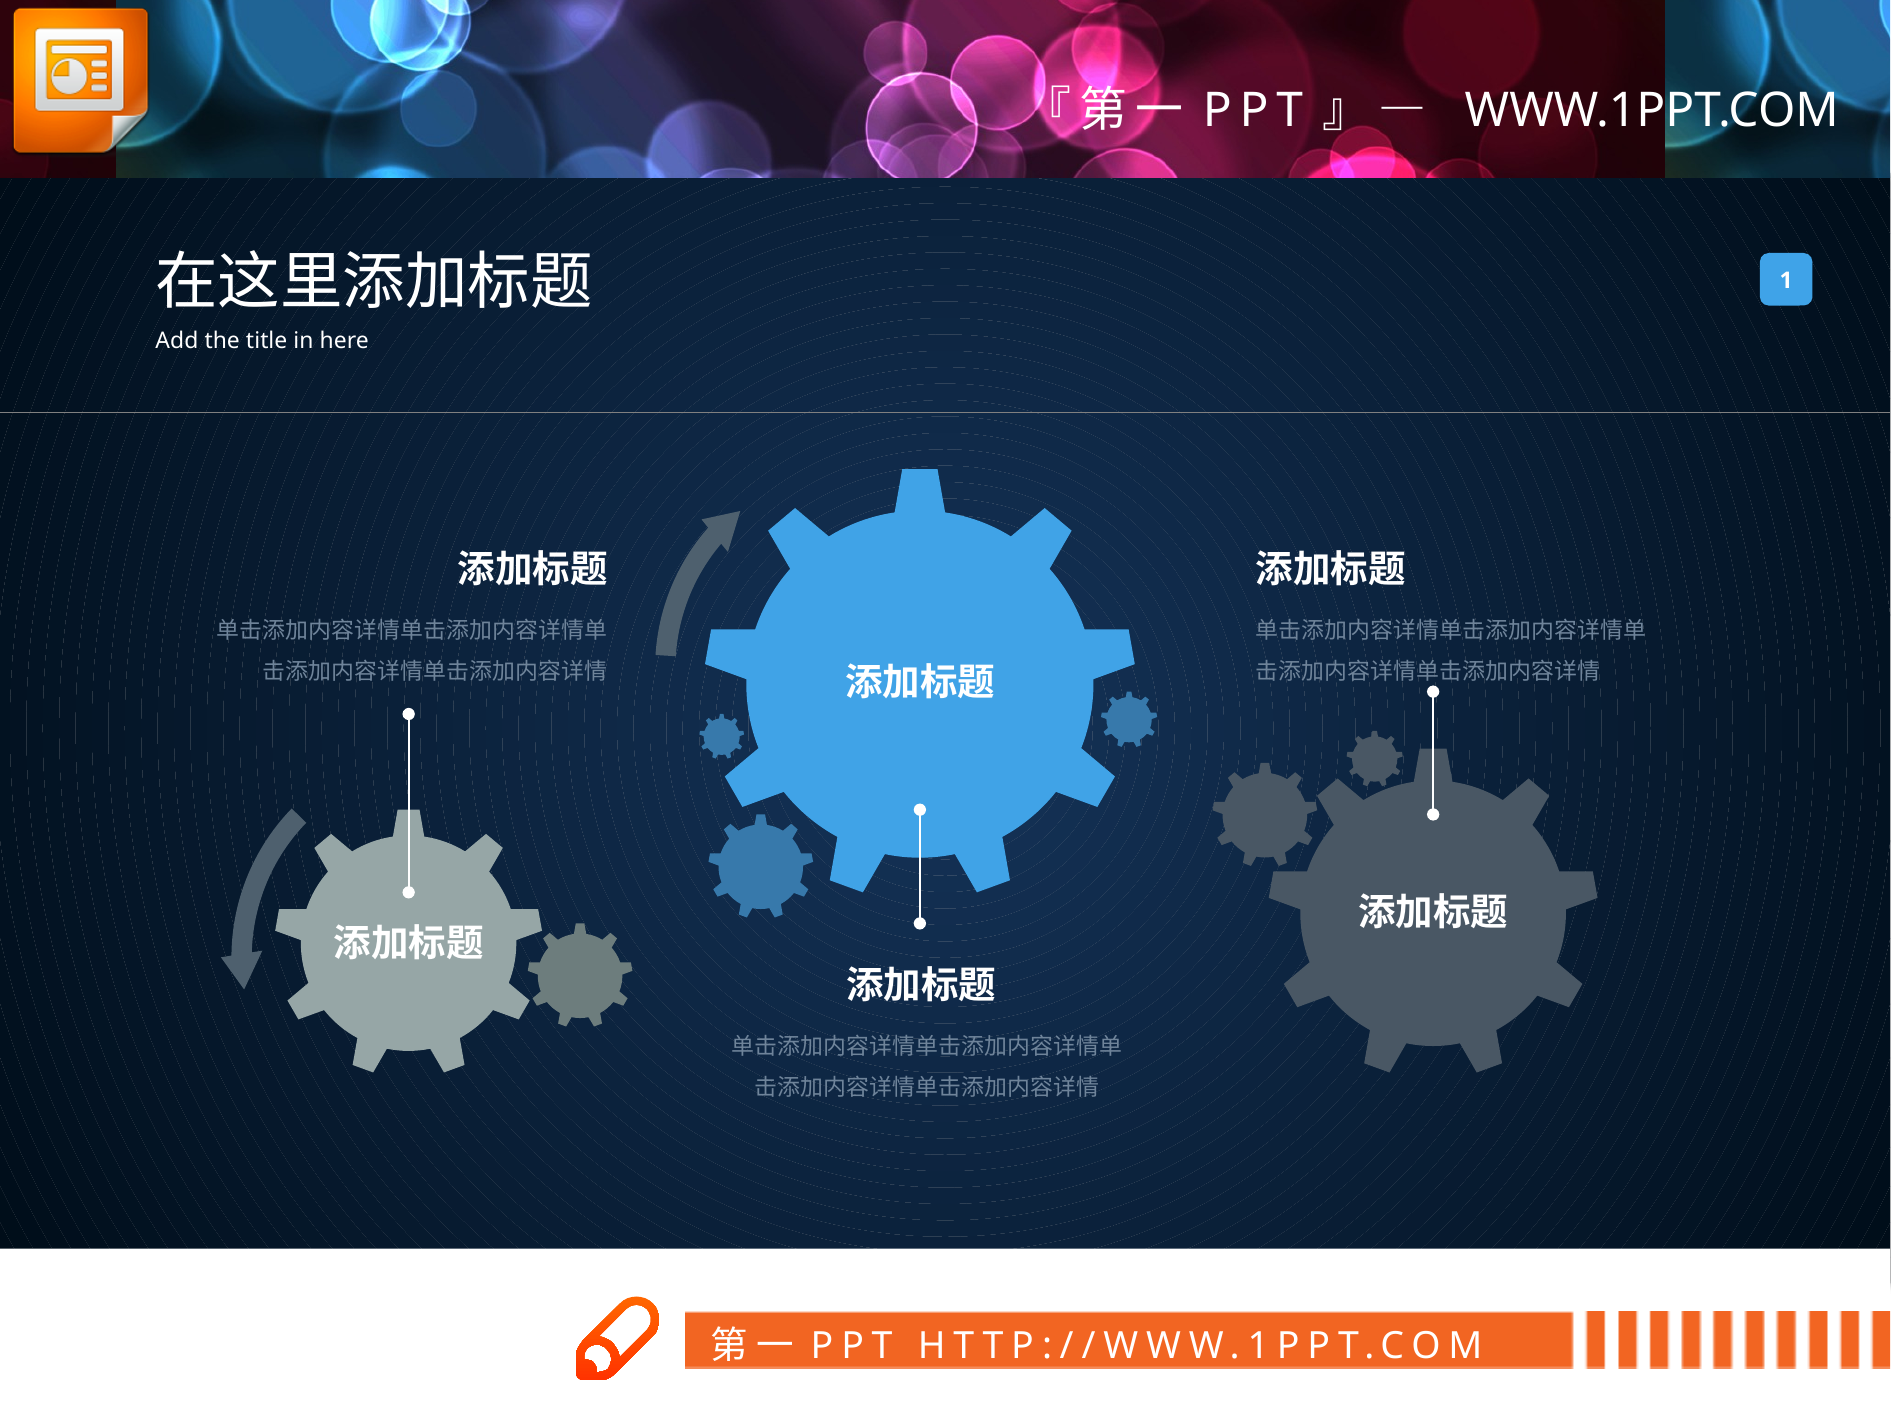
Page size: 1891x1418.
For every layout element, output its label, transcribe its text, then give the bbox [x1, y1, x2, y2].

text_box 单击添加内容详情单击添加内容详情单 击添加内容详情单击添加内容详情 [676, 1010, 1179, 1108]
text_box [525, 921, 635, 1029]
picture [0, 0, 1891, 178]
text_box [1098, 689, 1160, 749]
picture [685, 1311, 1891, 1369]
text_box 添加标题 [702, 466, 1137, 895]
text_box Add the title in here [141, 318, 633, 361]
text_box 单击添加内容详情单击添加内容详情单 击添加内容详情单击添加内容详情 [119, 594, 622, 692]
text_box [1210, 760, 1320, 868]
text_box [697, 711, 747, 761]
text_box [706, 812, 816, 920]
text_box [218, 806, 309, 992]
text_box [653, 508, 743, 659]
text_box 添加标题 [1266, 746, 1600, 1075]
text_box 1 [1757, 250, 1815, 308]
text_box 单击添加内容详情单击添加内容详情单 击添加内容详情单击添加内容详情 [1241, 594, 1744, 692]
text_box 添加标题 [1241, 537, 1493, 597]
text_box 添加标题 [370, 537, 622, 597]
text_box [1344, 728, 1405, 789]
text_box 在这里添加标题 [141, 234, 633, 318]
text_box 添加标题 [795, 953, 1047, 1013]
text_box 添加标题 [273, 807, 545, 1075]
